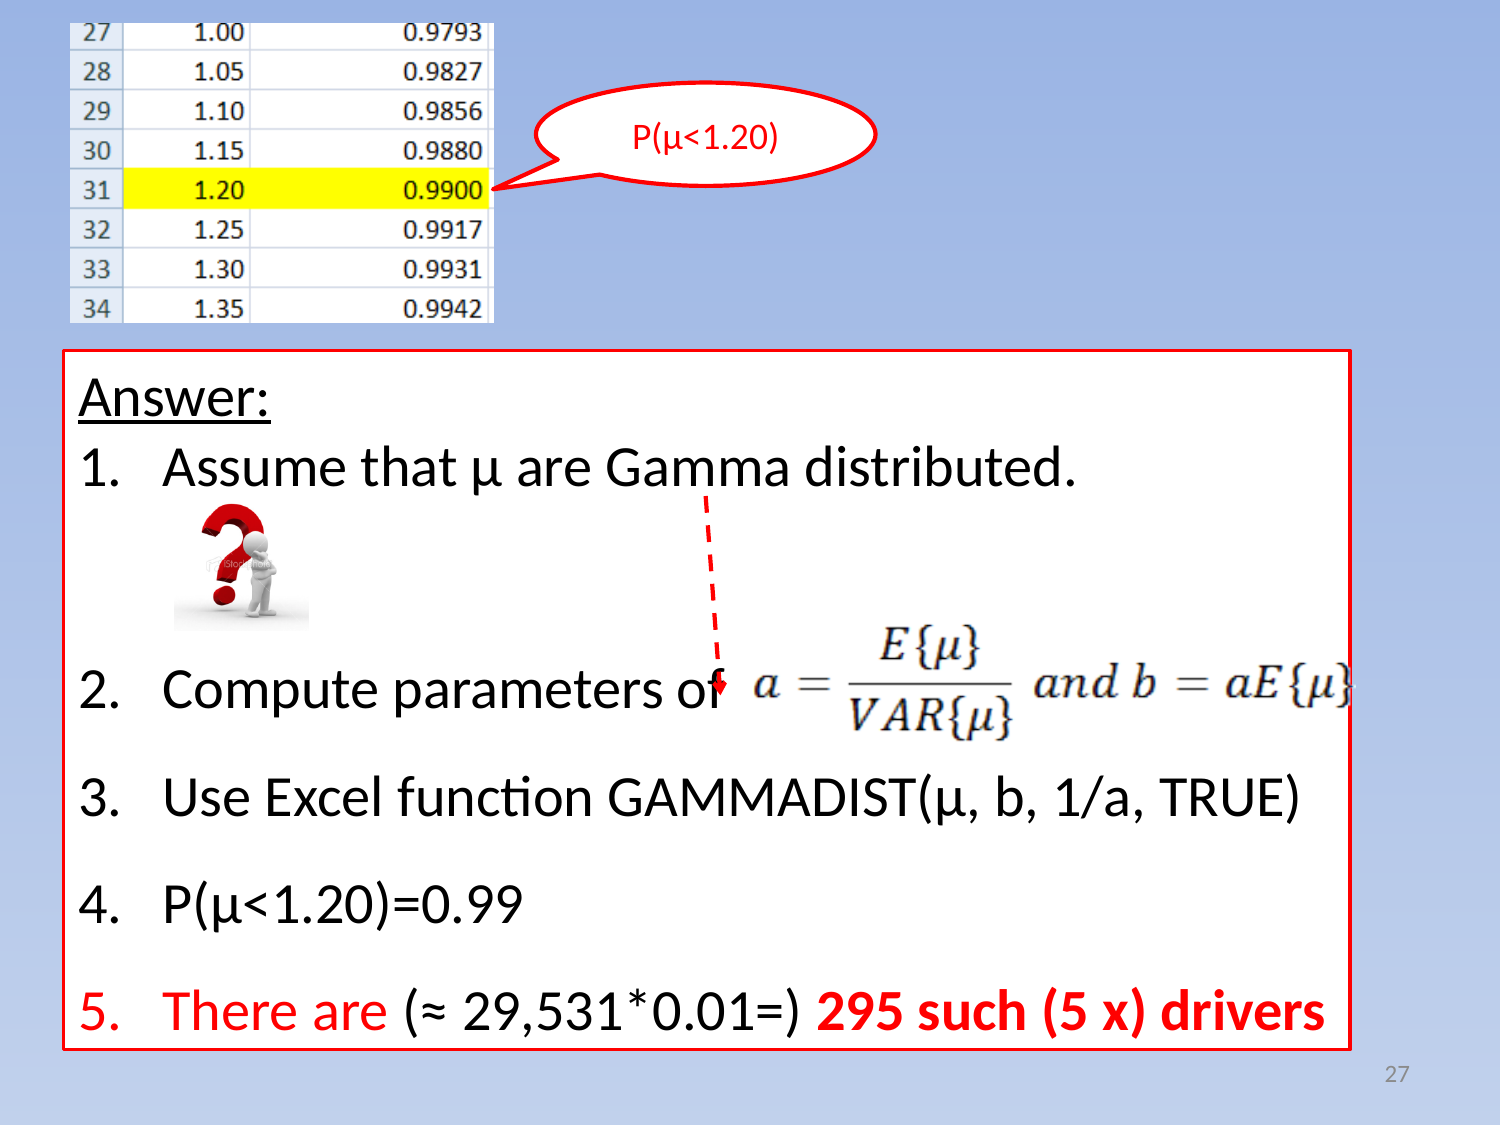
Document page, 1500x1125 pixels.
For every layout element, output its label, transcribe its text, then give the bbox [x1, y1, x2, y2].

slide_number 27 [1074, 1042, 1425, 1103]
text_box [705, 495, 721, 696]
picture [753, 620, 1356, 757]
text_box P(μ<1.20) [499, 80, 878, 191]
text_box Answer: Assume that μ are Gamma distributed. Compute parameters of Use Excel function GAMMADIST(μ, b, 1/a, TRUE) P(μ<1.20)=0.99 There are (≈ 29,531*0.01=) 295 such (5 x) drivers [63, 350, 1350, 1050]
picture [70, 23, 495, 324]
picture [173, 495, 309, 631]
